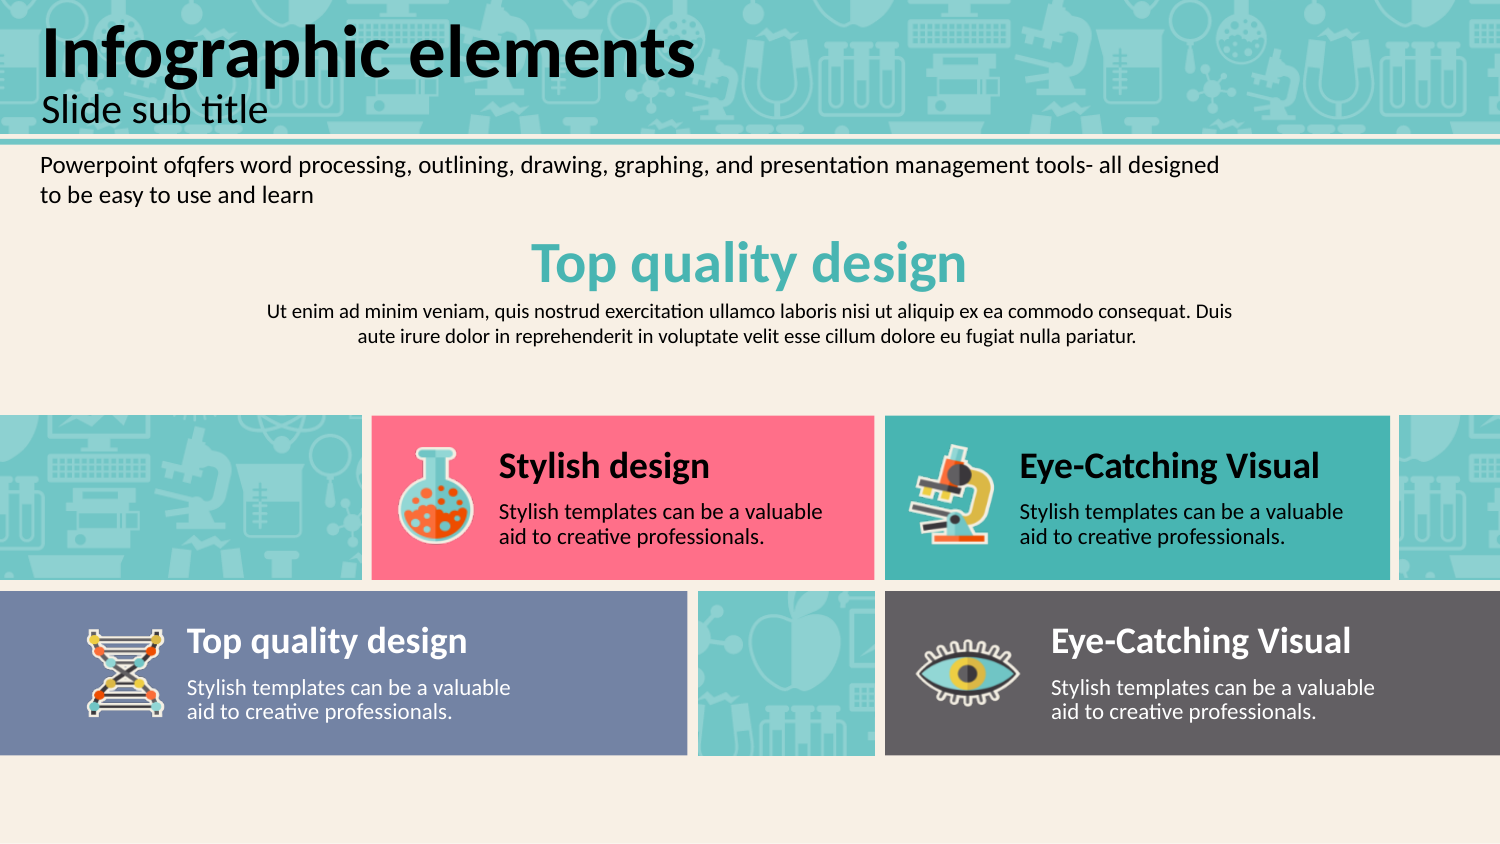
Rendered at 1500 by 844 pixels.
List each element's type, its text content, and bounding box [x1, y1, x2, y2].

text_box Top quality design [388, 223, 1112, 294]
picture [1399, 415, 1500, 581]
picture [0, 415, 362, 581]
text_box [498, 445, 833, 551]
picture [904, 444, 997, 552]
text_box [1019, 445, 1354, 551]
picture [697, 590, 875, 756]
picture [395, 447, 478, 549]
list Infographic elements [41, 19, 1365, 108]
picture [82, 627, 167, 720]
picture [913, 637, 1022, 709]
text_box [0, 589, 690, 757]
text_box [370, 414, 877, 582]
list Slide sub title [41, 108, 1365, 146]
text_box Ut enim ad minim veniam, quis nostrud exercitation ullamco laboris nisi ut aliquip ex ea commodo consequat. Duis aute irure dolor in reprehenderit in voluptate velit esse cillum dolore eu fugiat nulla pariatur. [260, 297, 1240, 348]
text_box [1050, 621, 1385, 726]
text_box [883, 414, 1392, 582]
picture [0, 0, 1500, 134]
text_box [883, 589, 1500, 757]
text_box Powerpoint ofqfers word processing, outlining, drawing, graphing, and presentation management tools- all designed to be easy to use and learn [40, 148, 1247, 209]
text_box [186, 621, 521, 726]
